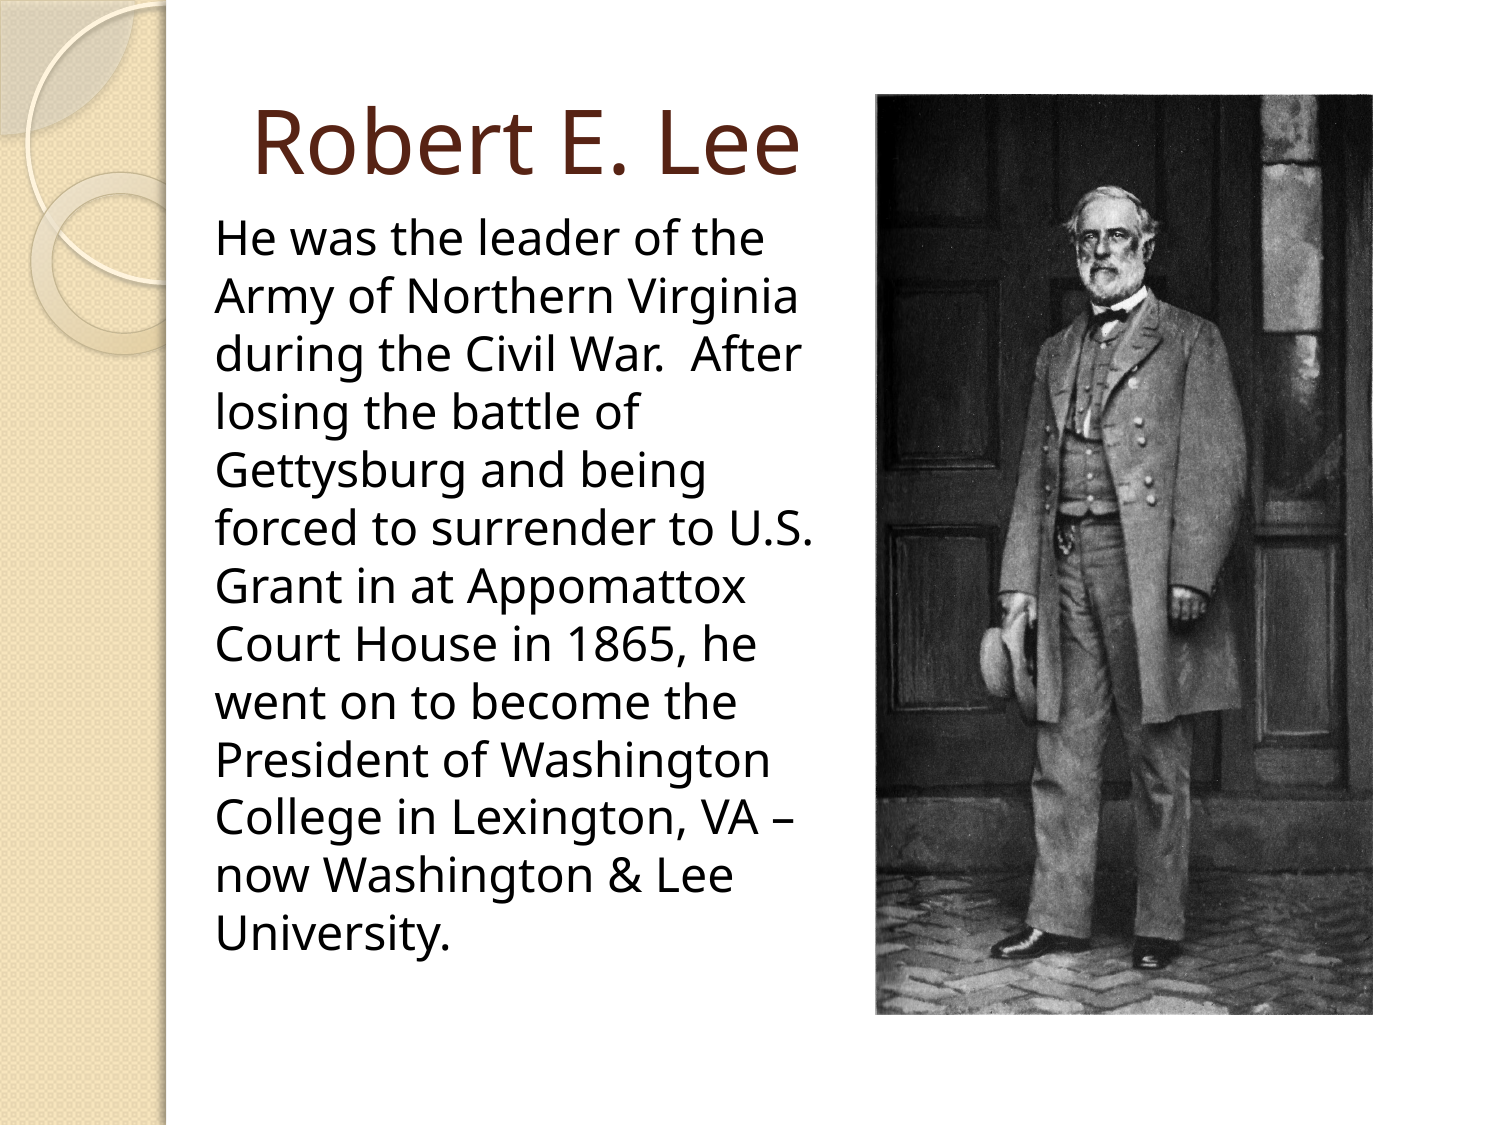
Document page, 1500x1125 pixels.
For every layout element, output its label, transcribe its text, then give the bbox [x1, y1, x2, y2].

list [874, 94, 1373, 1016]
list He was the leader of the Army of Northern Virginia during the Civil War. After losing the battle of Gettysburg and being forced to surrender to U.S. Grant in at Appomattox Court House in 1865, he went on to become the President of Washington College in Lexington, VA – now Washington & Lee University. [187, 200, 836, 1015]
title Robert E. Lee [235, 45, 1466, 233]
